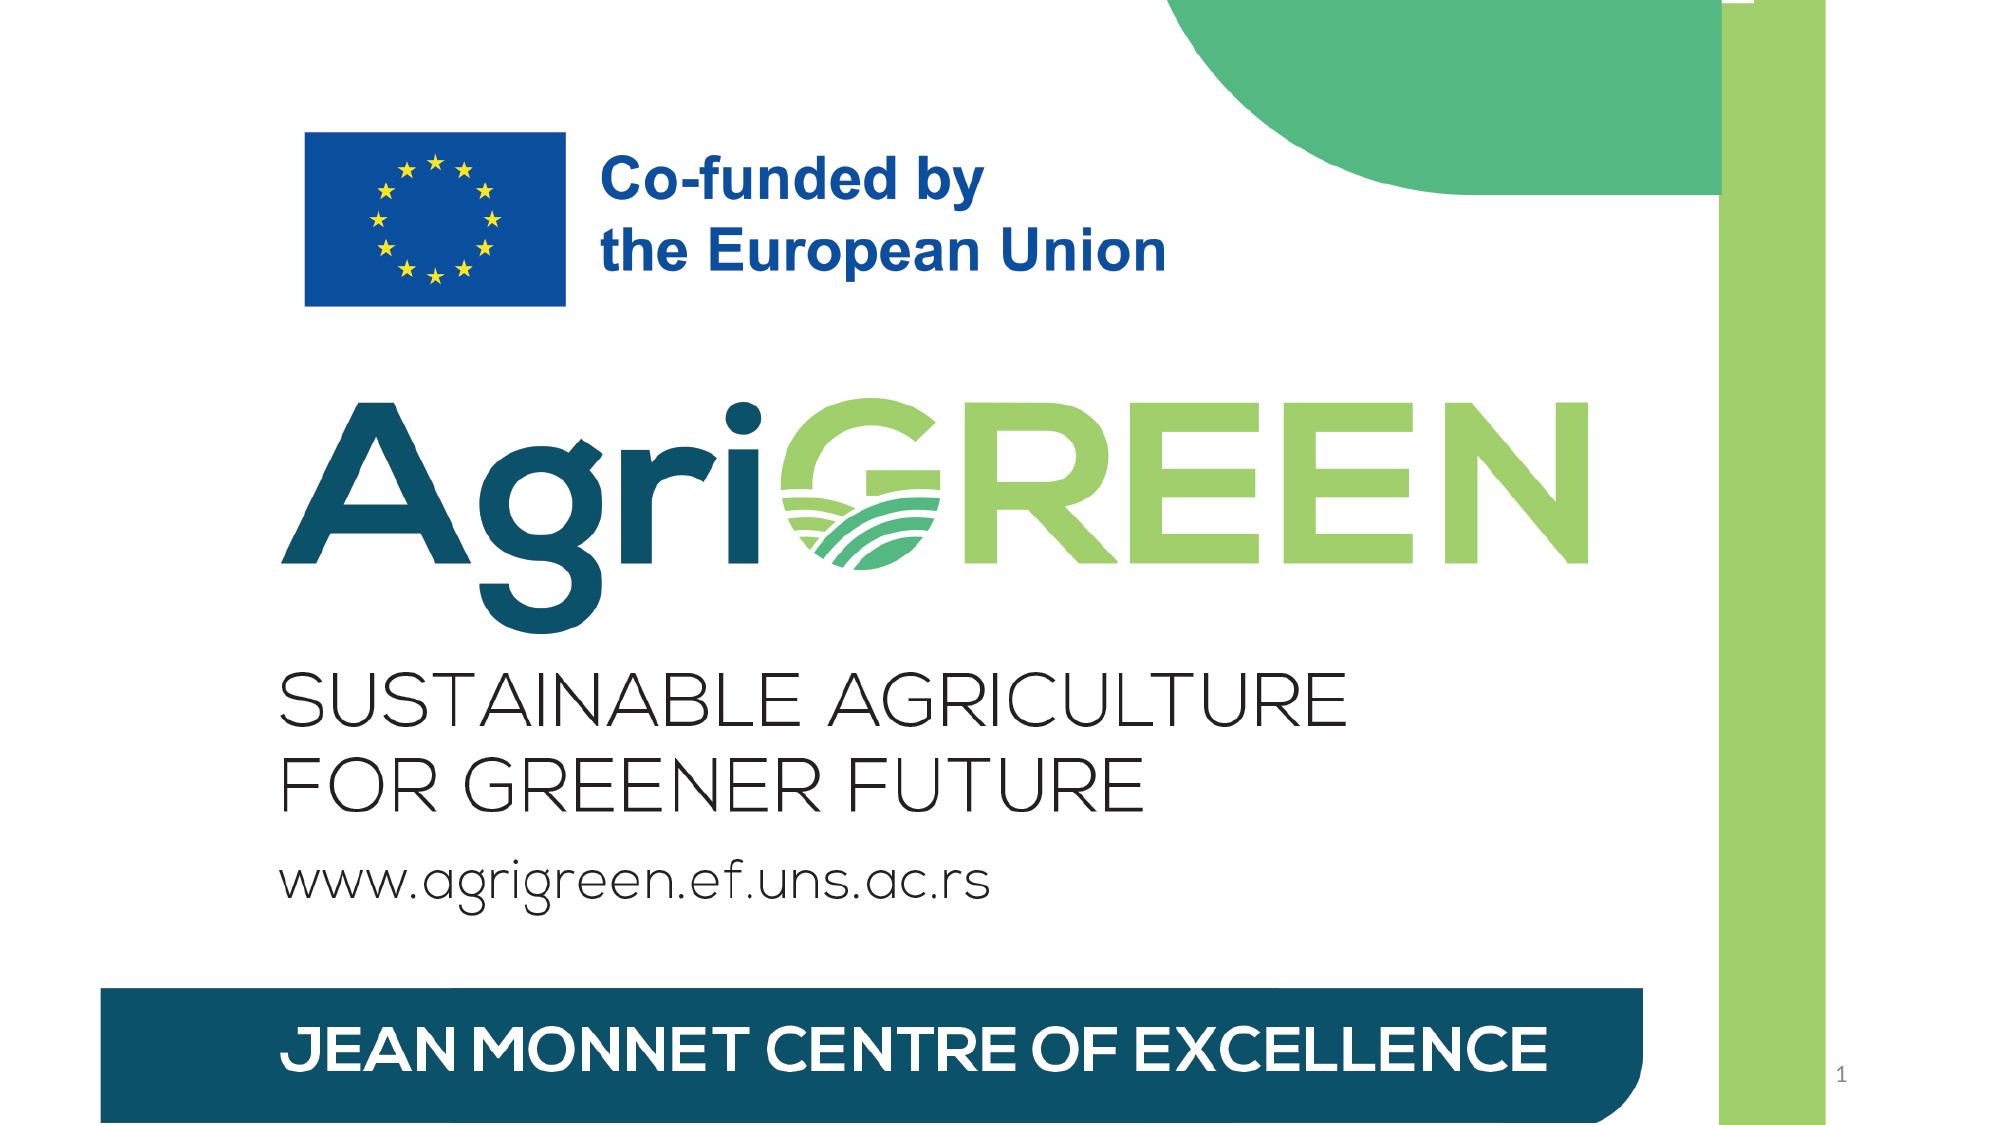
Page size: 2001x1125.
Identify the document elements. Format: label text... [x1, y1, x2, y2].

picture [100, 0, 1826, 1125]
slide_number 1 [1826, 1042, 1863, 1103]
